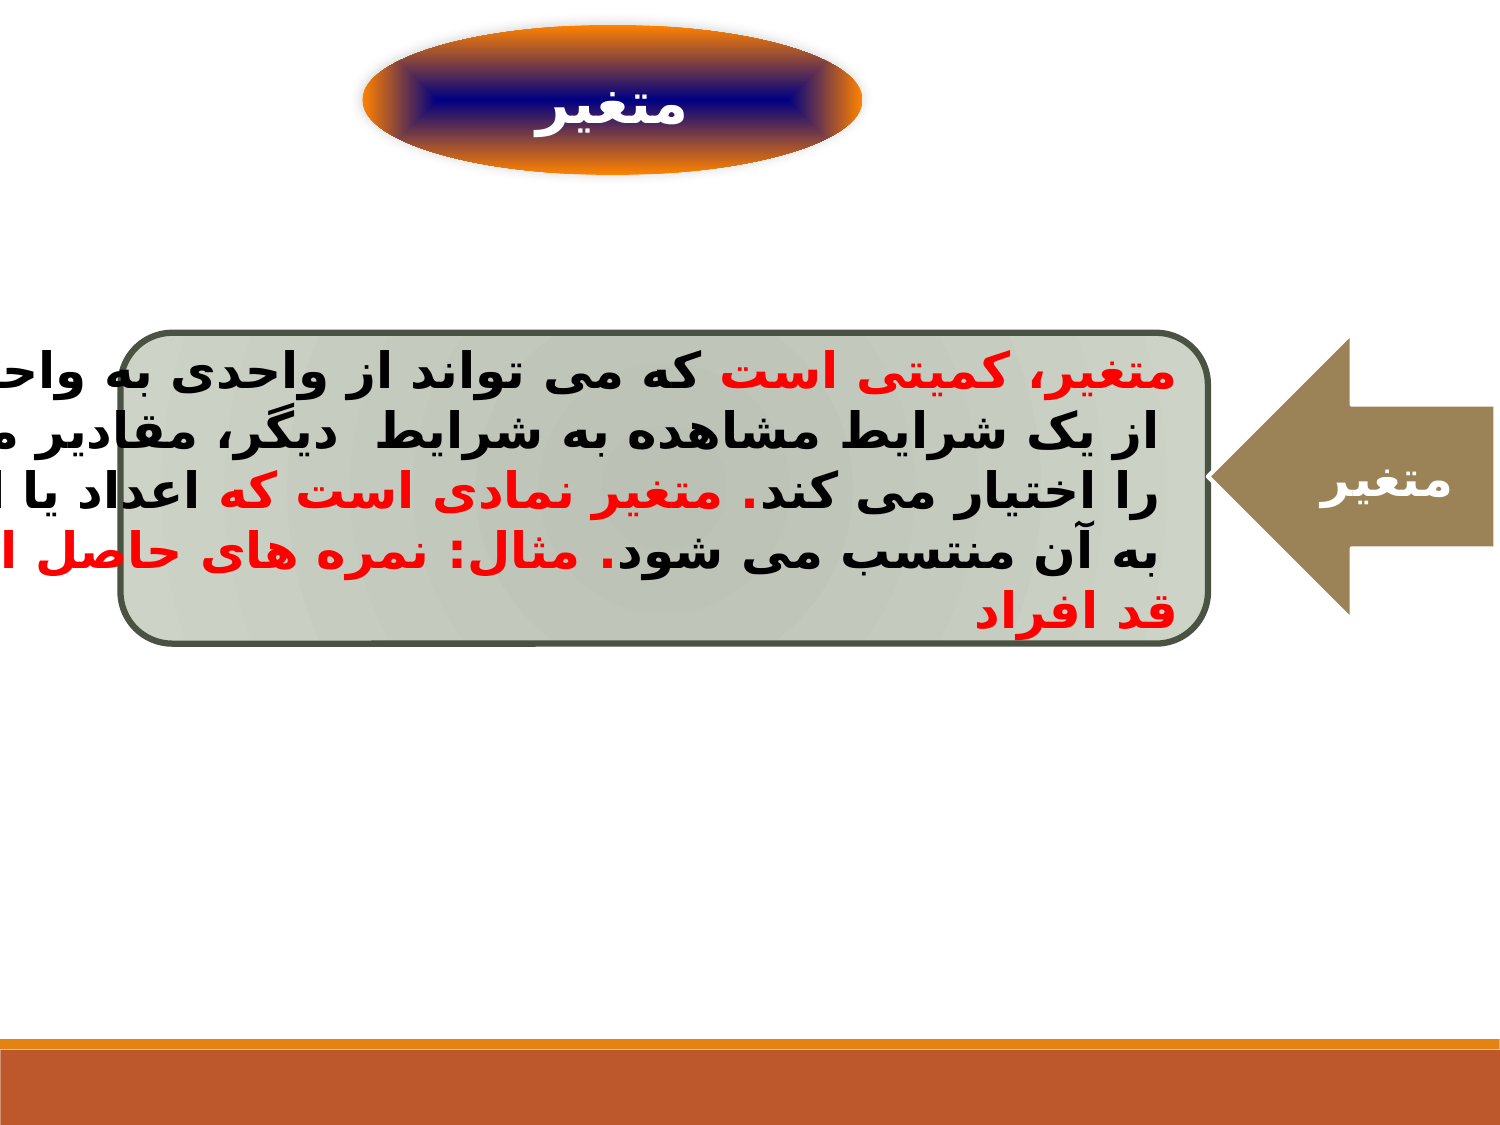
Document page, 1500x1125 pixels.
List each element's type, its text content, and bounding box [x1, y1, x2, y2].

text_box متغیر [361, 23, 864, 177]
text_box متغیر، کمیتی است که می تواند از واحدی به واحد دیگر یا از یک شرایط مشاهده به شرایط دیگر، مقادیر مختلفی را اختیار می کند. متغیر نمادی است که اعداد یا ارزش ها به آن منتسب می شود. مثال: نمره های حاصل از آزمون؛ اندازه قد افراد [119, 331, 1210, 645]
text_box متغیر [1205, 330, 1498, 623]
